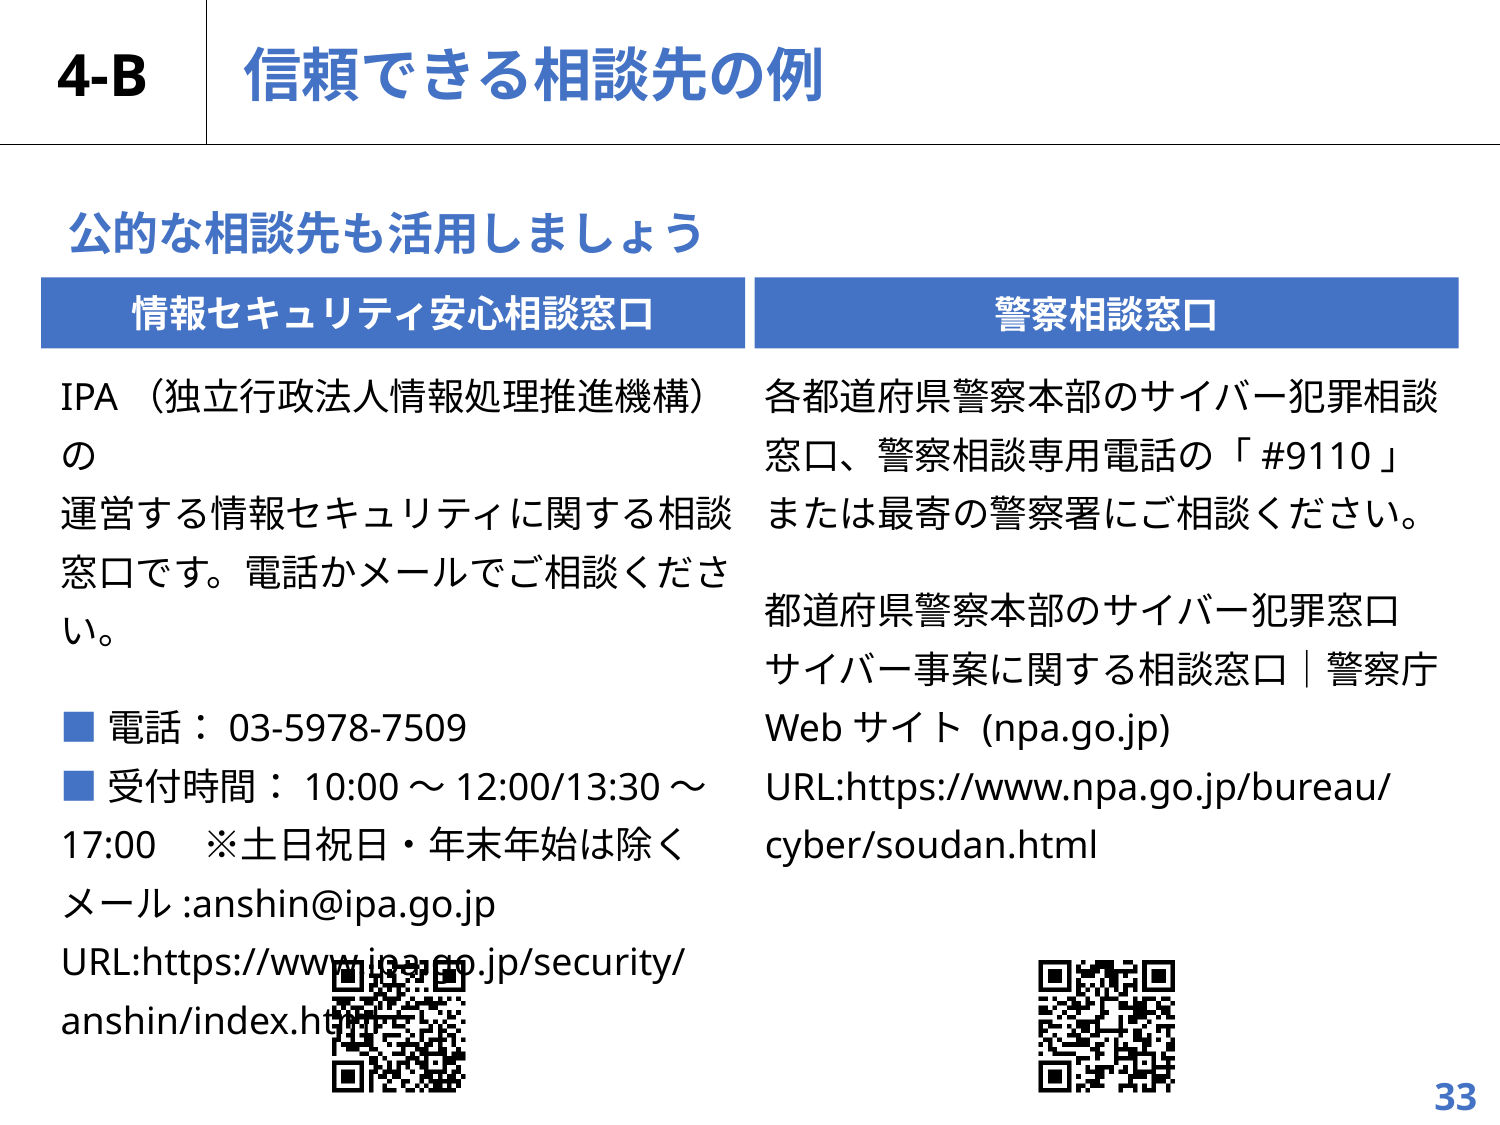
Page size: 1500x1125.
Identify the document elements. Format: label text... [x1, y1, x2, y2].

text_box 4-B [0, 0, 207, 147]
text_box 警察相談窓口 [754, 276, 1460, 350]
text_box 公的な相談先も活用しましょう [52, 180, 1448, 265]
picture [1024, 946, 1189, 1107]
text_box 情報セキュリティ安心相談窓口 [40, 276, 746, 350]
title 信頼できる相談先の例 [228, 0, 1472, 116]
text_box 各都道府県警察本部のサイバー犯罪相談窓口、警察相談専用電話の「#9110」 または最寄の警察署にご相談ください。 都道府県警察本部のサイバー犯罪窓口 サイバー事案に関する相談窓口｜警察庁Webサイト (npa.go.jp) URL:https://www.npa.go.jp/bureau/cyber/soudan.html [750, 352, 1455, 933]
text_box 33 [1411, 1065, 1500, 1125]
text_box IPA（独立行政法人情報処理推進機構）の 運営する情報セキュリティに関する相談 窓口です。電話かメールでご相談ください。 ■電話：03-5978-7509 ■受付時間：10:00～12:00/13:30～17:00 ※土日祝日・年末年始は除く メール:anshin@ipa.go.jp URL:https://www.ipa.go.jp/security/anshin/index.html [45, 352, 750, 1049]
picture [318, 946, 479, 1107]
